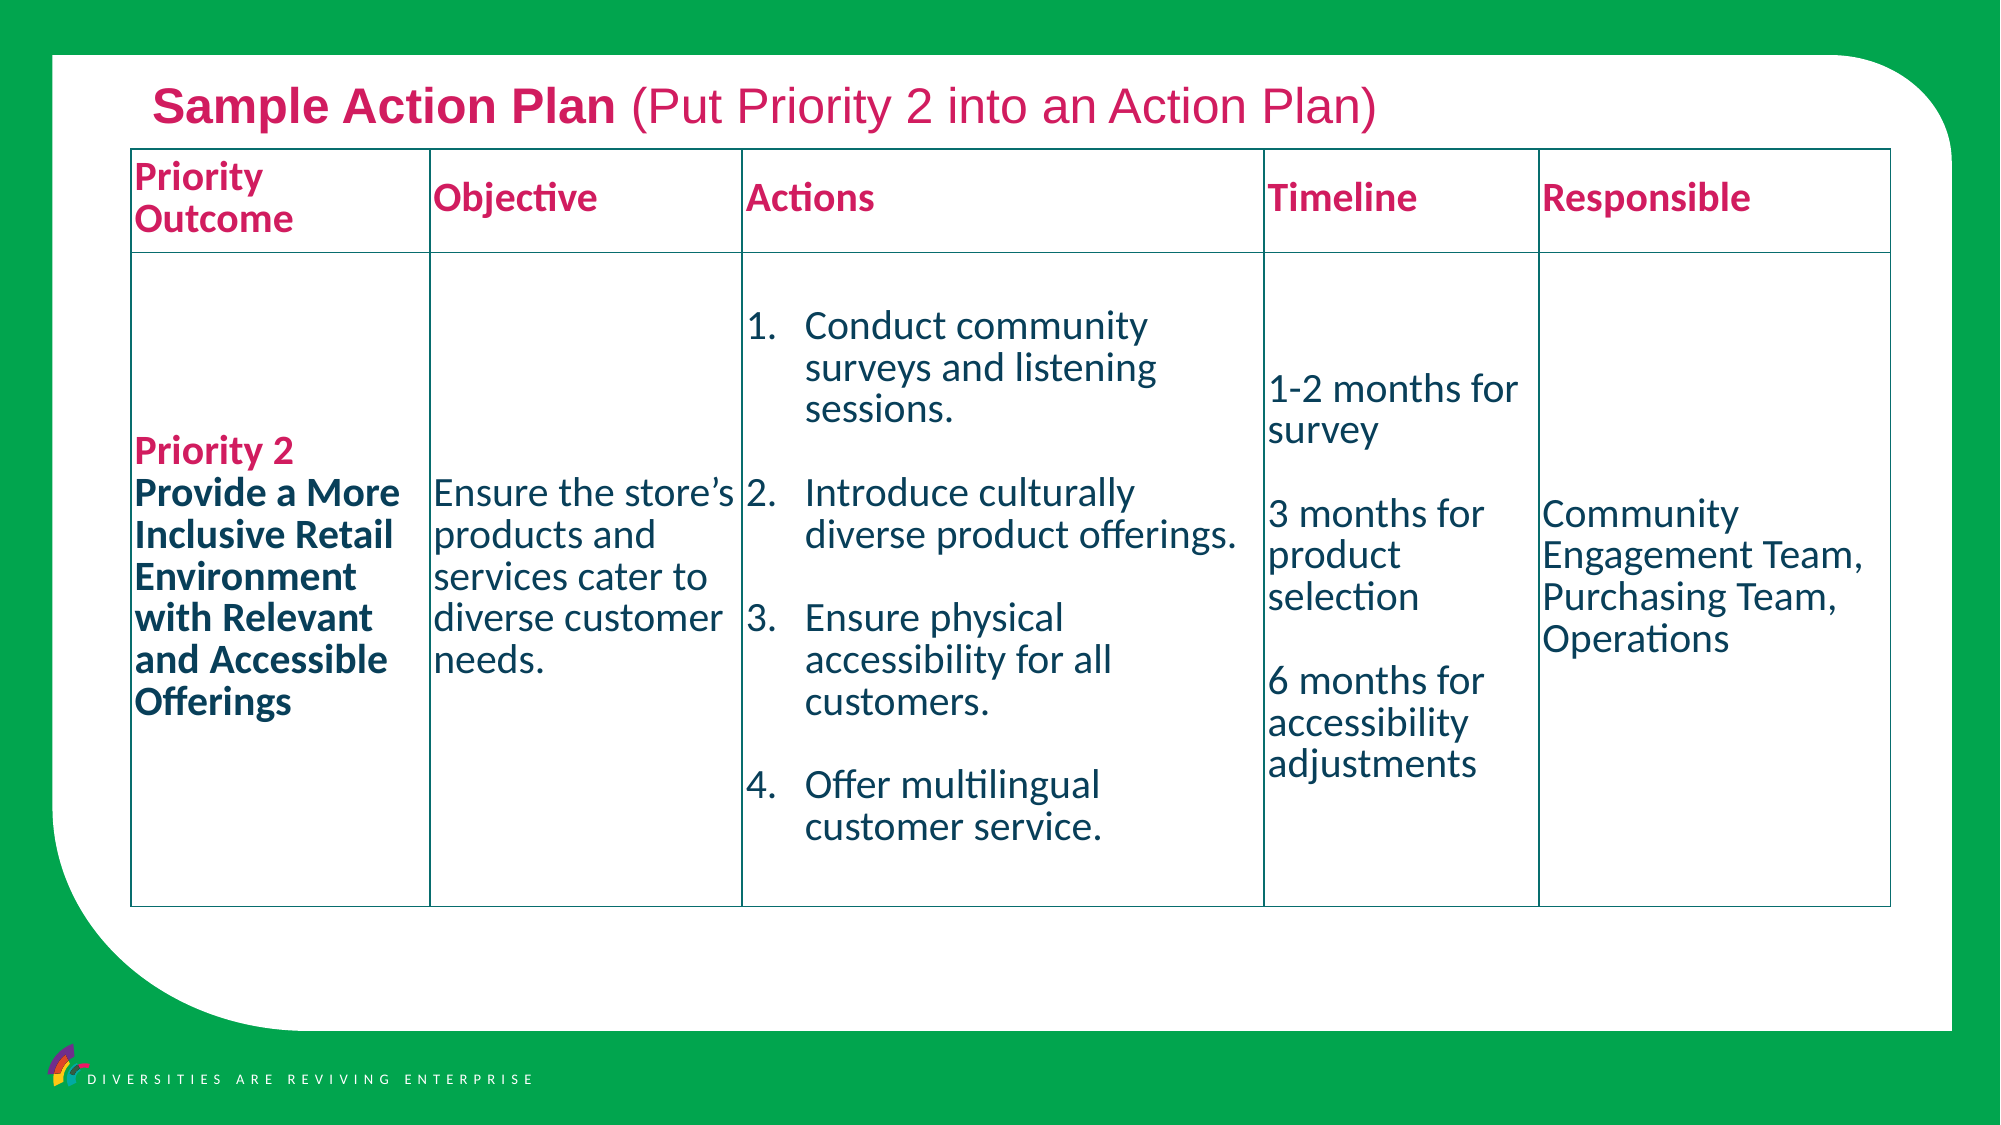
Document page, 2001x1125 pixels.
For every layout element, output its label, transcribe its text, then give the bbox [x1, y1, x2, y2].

table_cell Ensure the store’s products and services cater to diverse customer needs. [431, 253, 741, 906]
table_cell 1-2 months for survey 3 months for product selection 6 months for accessibility adjustments [1265, 253, 1538, 906]
text_box Sample Action Plan (Put Priority 2 into an Action Plan) [137, 65, 1394, 141]
table_header Priority Outcome [132, 150, 429, 252]
table_header Actions [743, 150, 1263, 252]
table_header Objective [431, 150, 741, 252]
list Action Plan [0, 324, 1869, 978]
table_header Responsible [1540, 150, 1890, 252]
table_header Timeline [1265, 150, 1538, 252]
table_cell Priority 2 Provide a More Inclusive Retail Environment with Relevant and Accessible Offerings [132, 253, 429, 906]
table_cell Community Engagement Team, Purchasing Team, Operations [1540, 253, 1890, 906]
table_cell Conduct community surveys and listening sessions. Introduce culturally diverse product offerings. Ensure physical accessibility for all customers. Offer multilingual customer service. [743, 253, 1263, 906]
